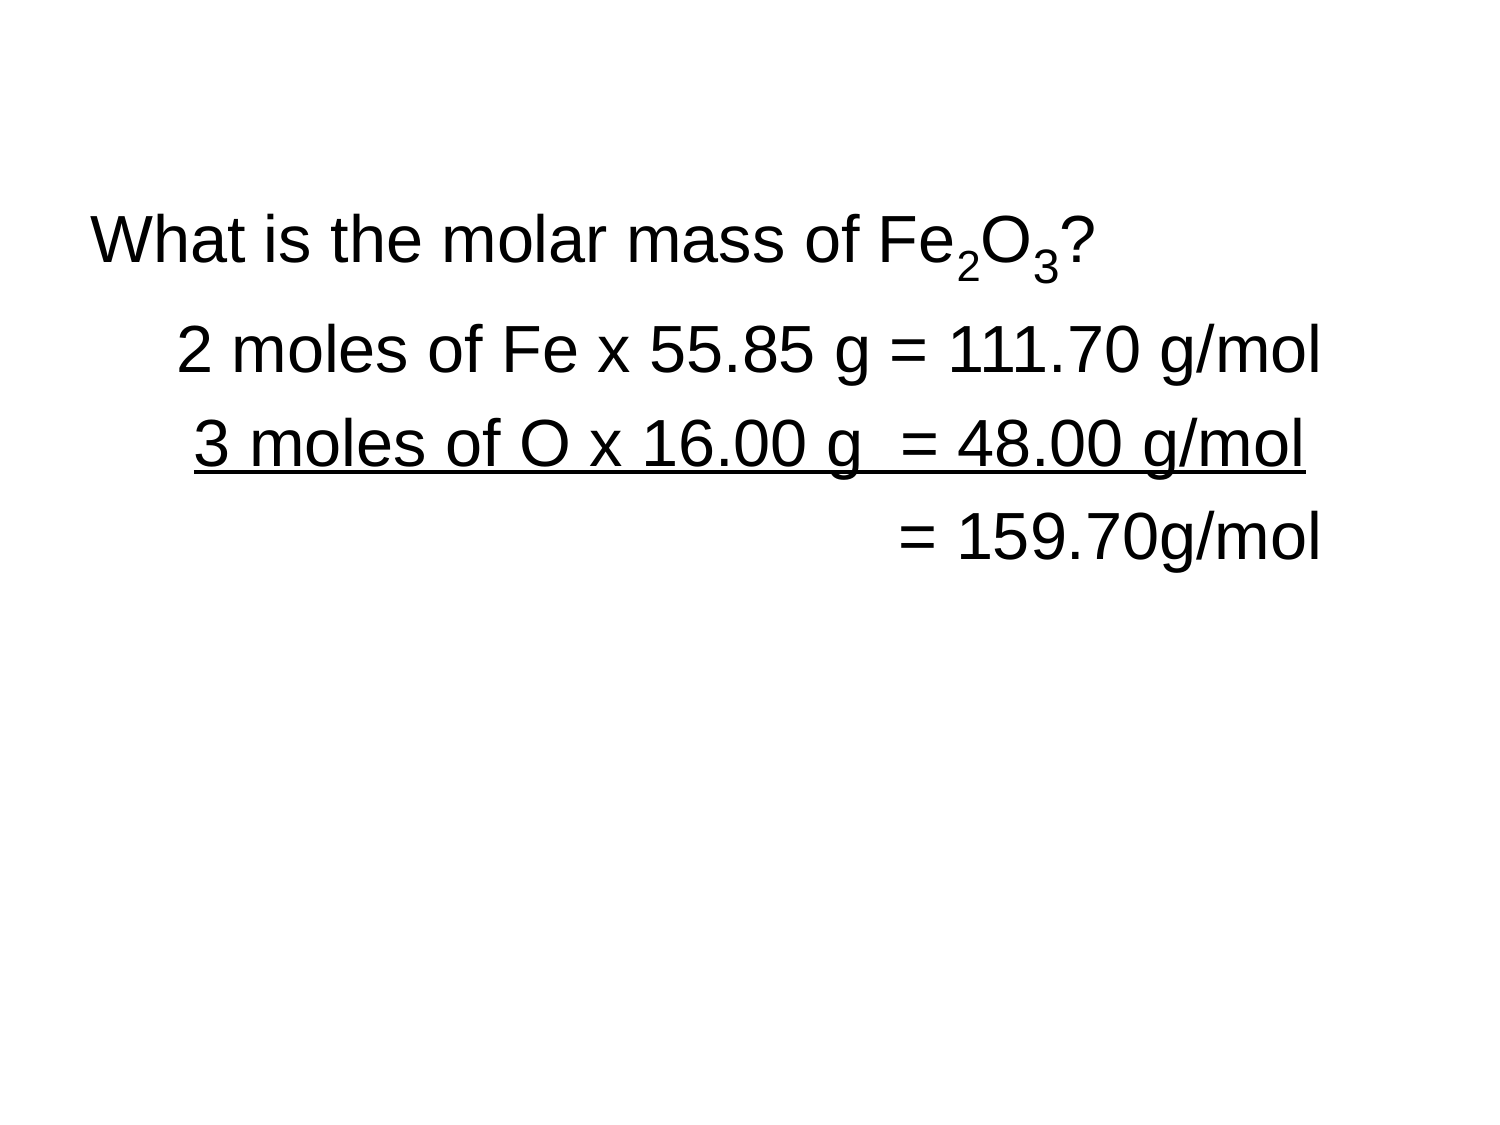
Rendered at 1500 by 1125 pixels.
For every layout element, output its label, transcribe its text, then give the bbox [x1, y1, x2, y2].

list What is the molar mass of Fe2O3? 2 moles of Fe x 55.85 g = 111.70 g/mol 3 moles of O x 16.00 g = 48.00 g/mol = 159.70g/mol [74, 74, 1426, 976]
